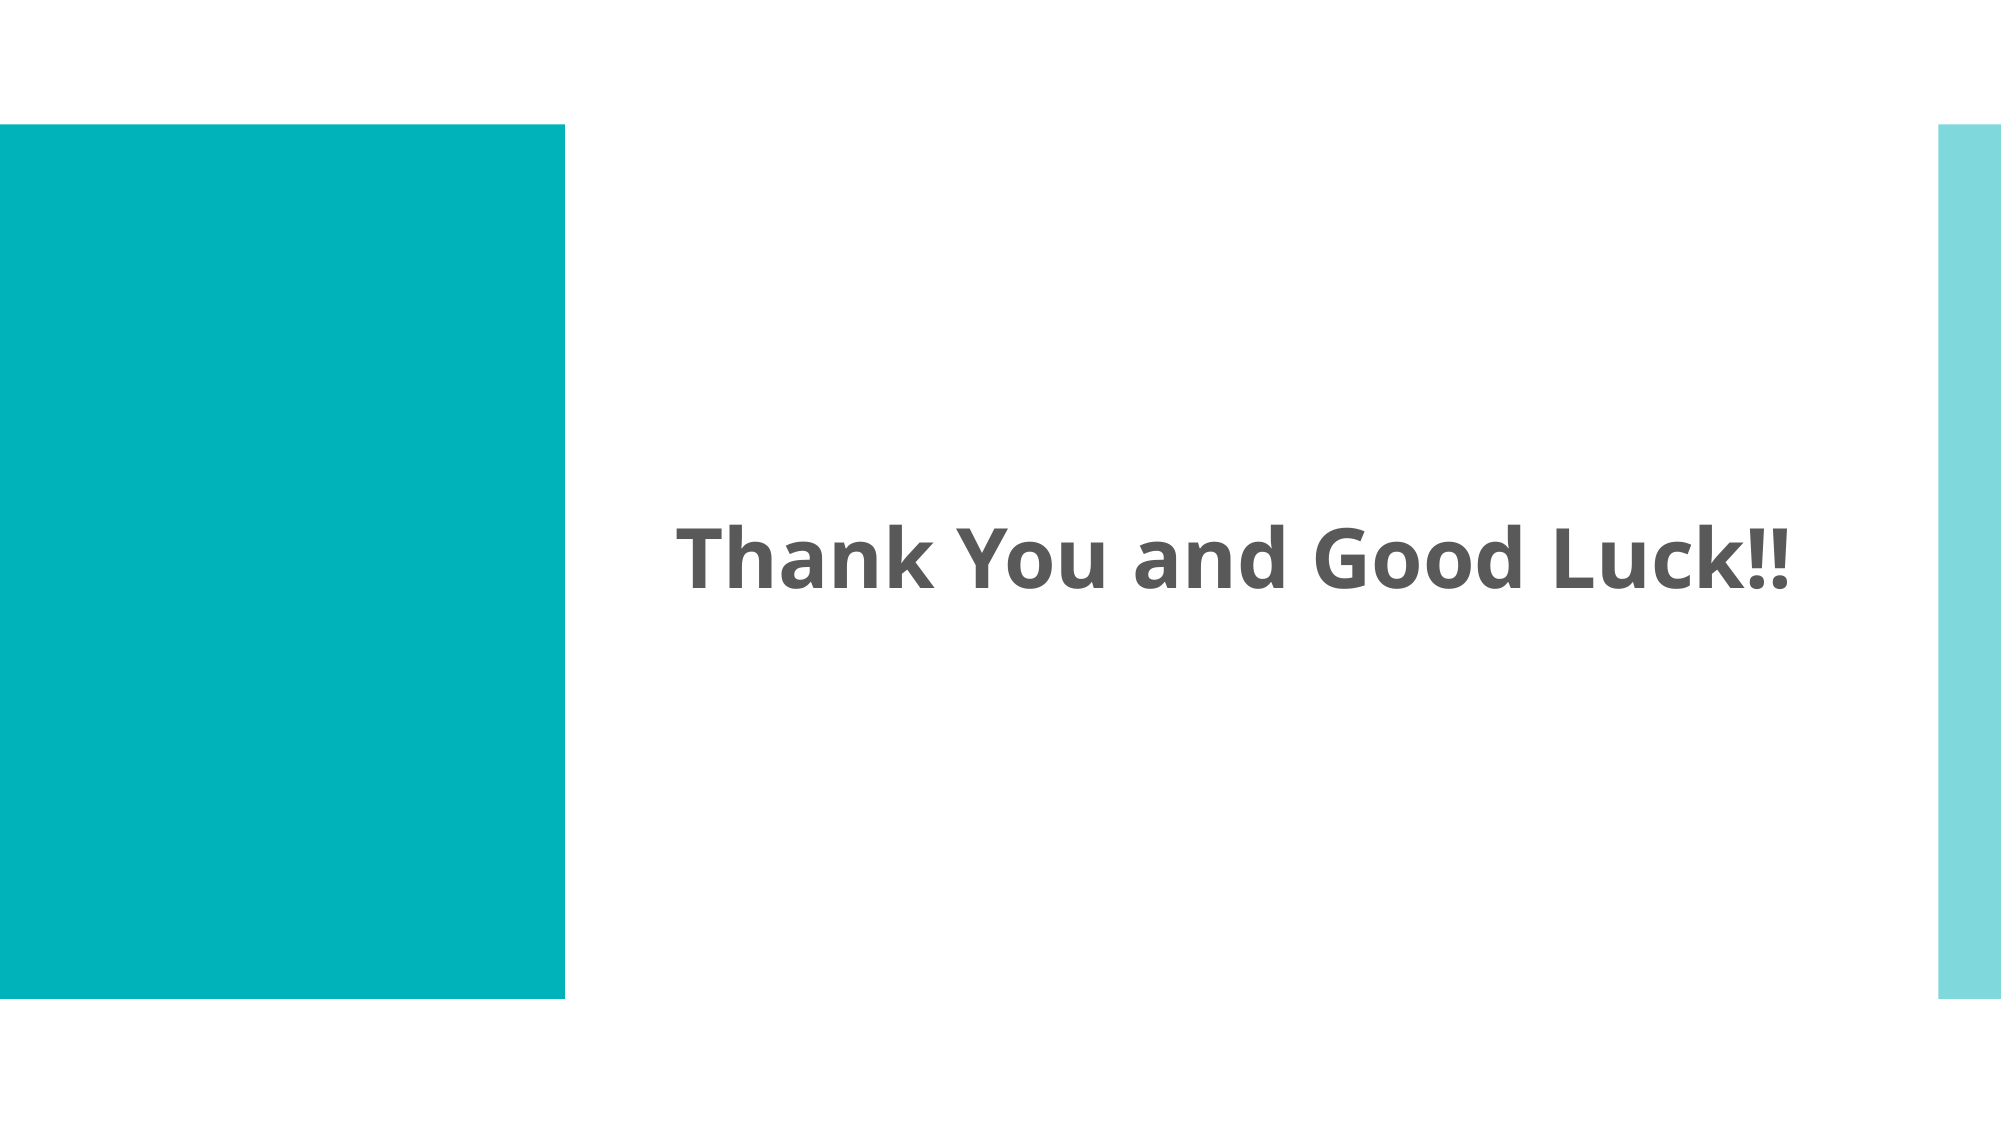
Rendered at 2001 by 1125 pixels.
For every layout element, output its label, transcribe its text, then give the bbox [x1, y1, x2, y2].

list Thank You and Good Luck!! [634, 141, 1835, 982]
